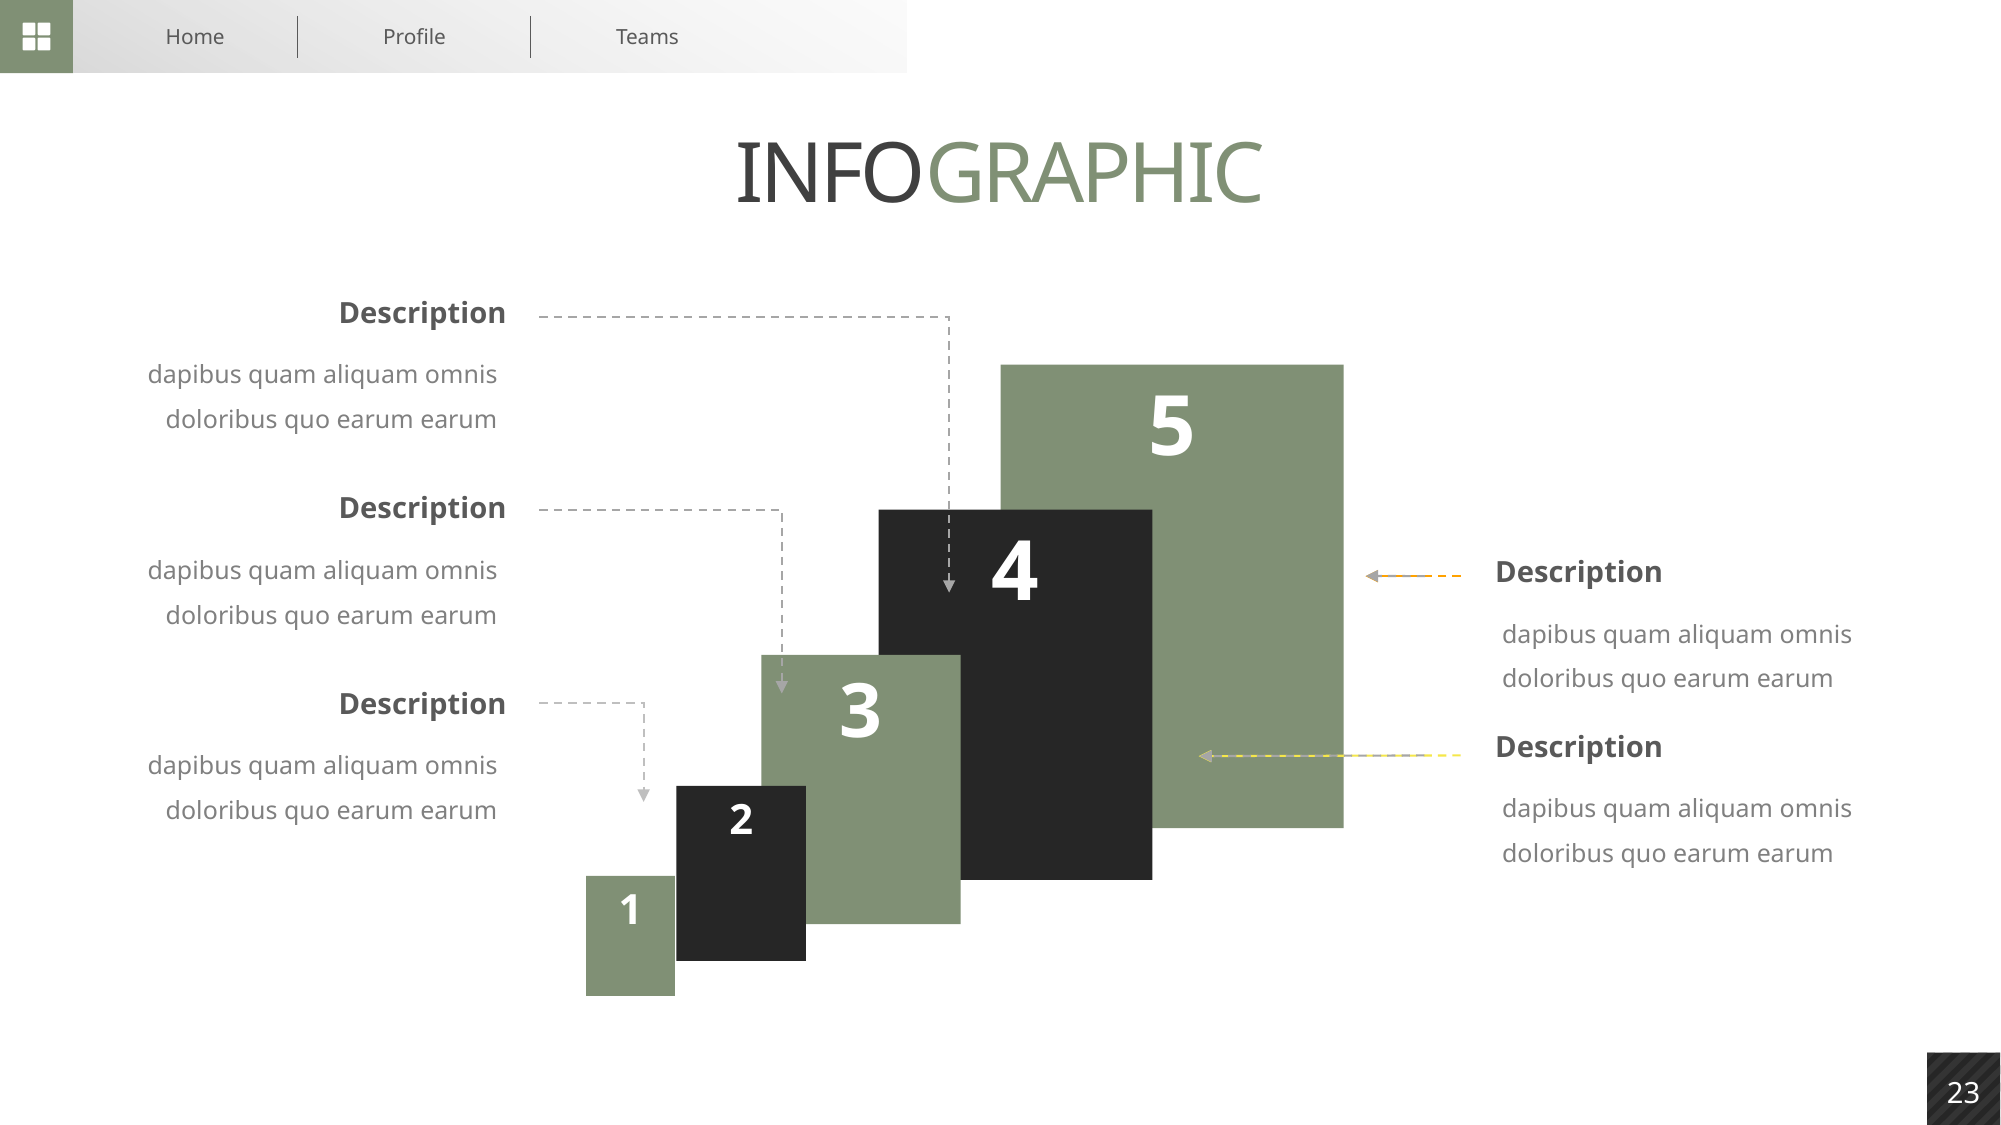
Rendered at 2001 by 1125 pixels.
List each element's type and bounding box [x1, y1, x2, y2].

text_box [0, 0, 2001, 1125]
